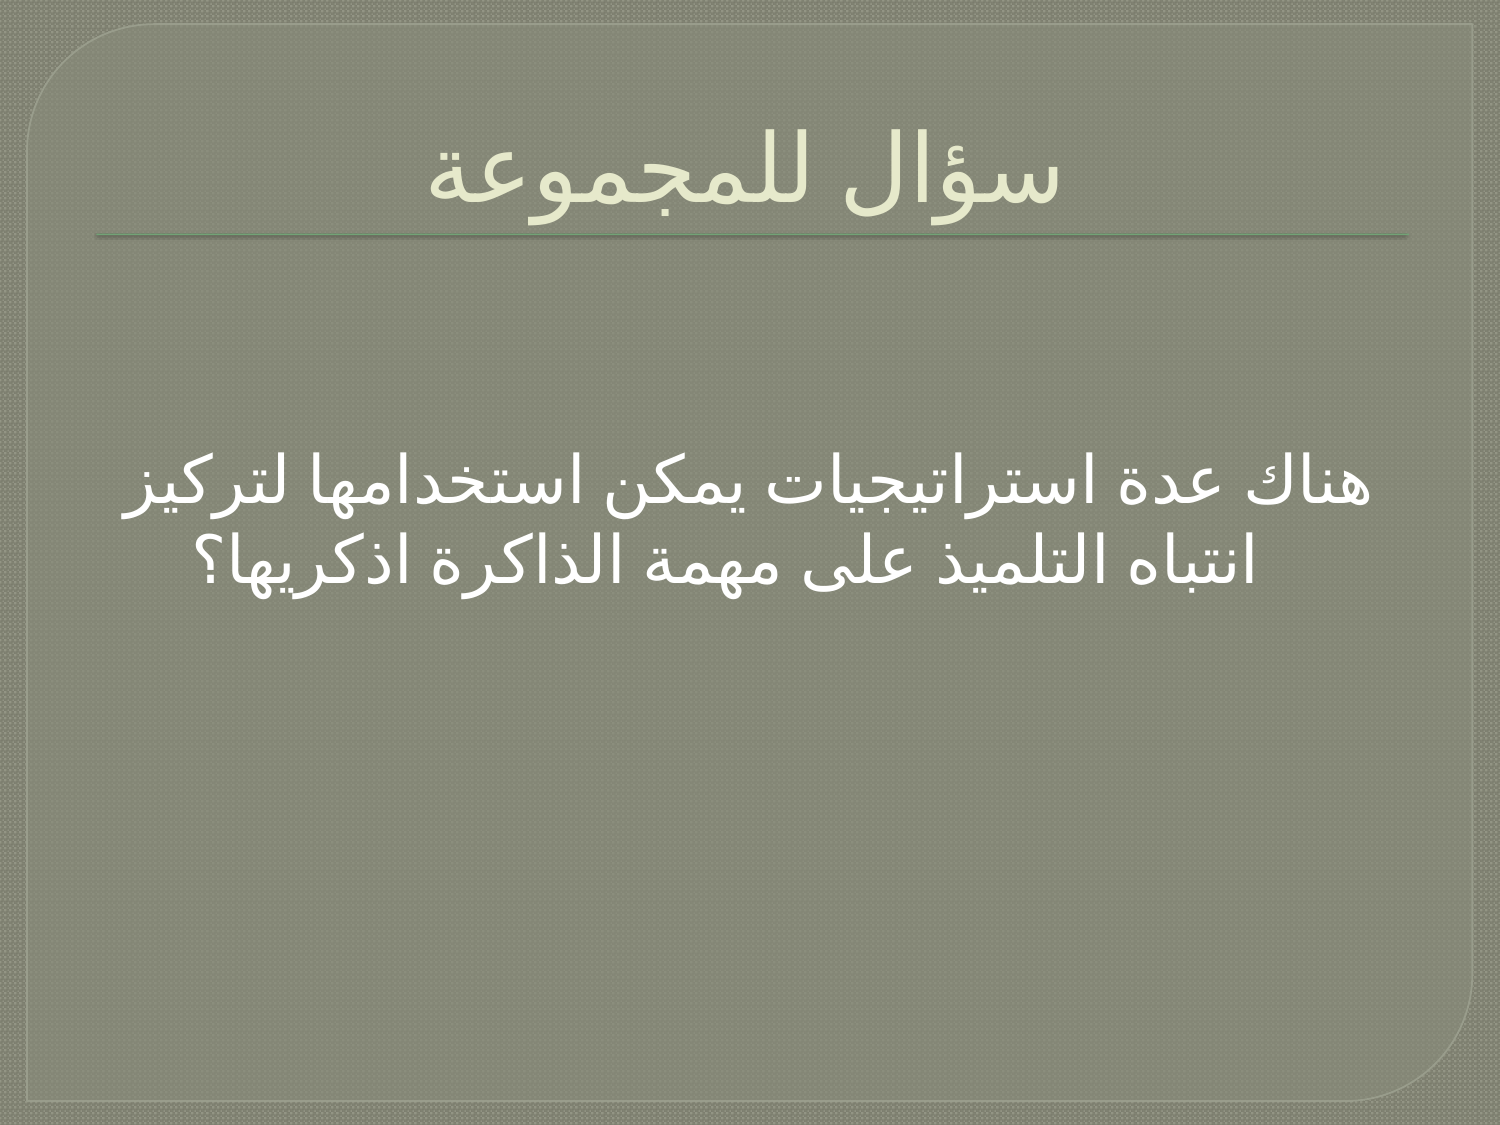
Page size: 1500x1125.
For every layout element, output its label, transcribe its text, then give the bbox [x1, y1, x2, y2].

title سؤال للمجموعة [75, 41, 1425, 230]
list هناك عدة استراتيجيات يمكن استخدامها لتركيز انتباه التلميذ على مهمة الذاكرة اذكريها؟ [75, 270, 1425, 1013]
